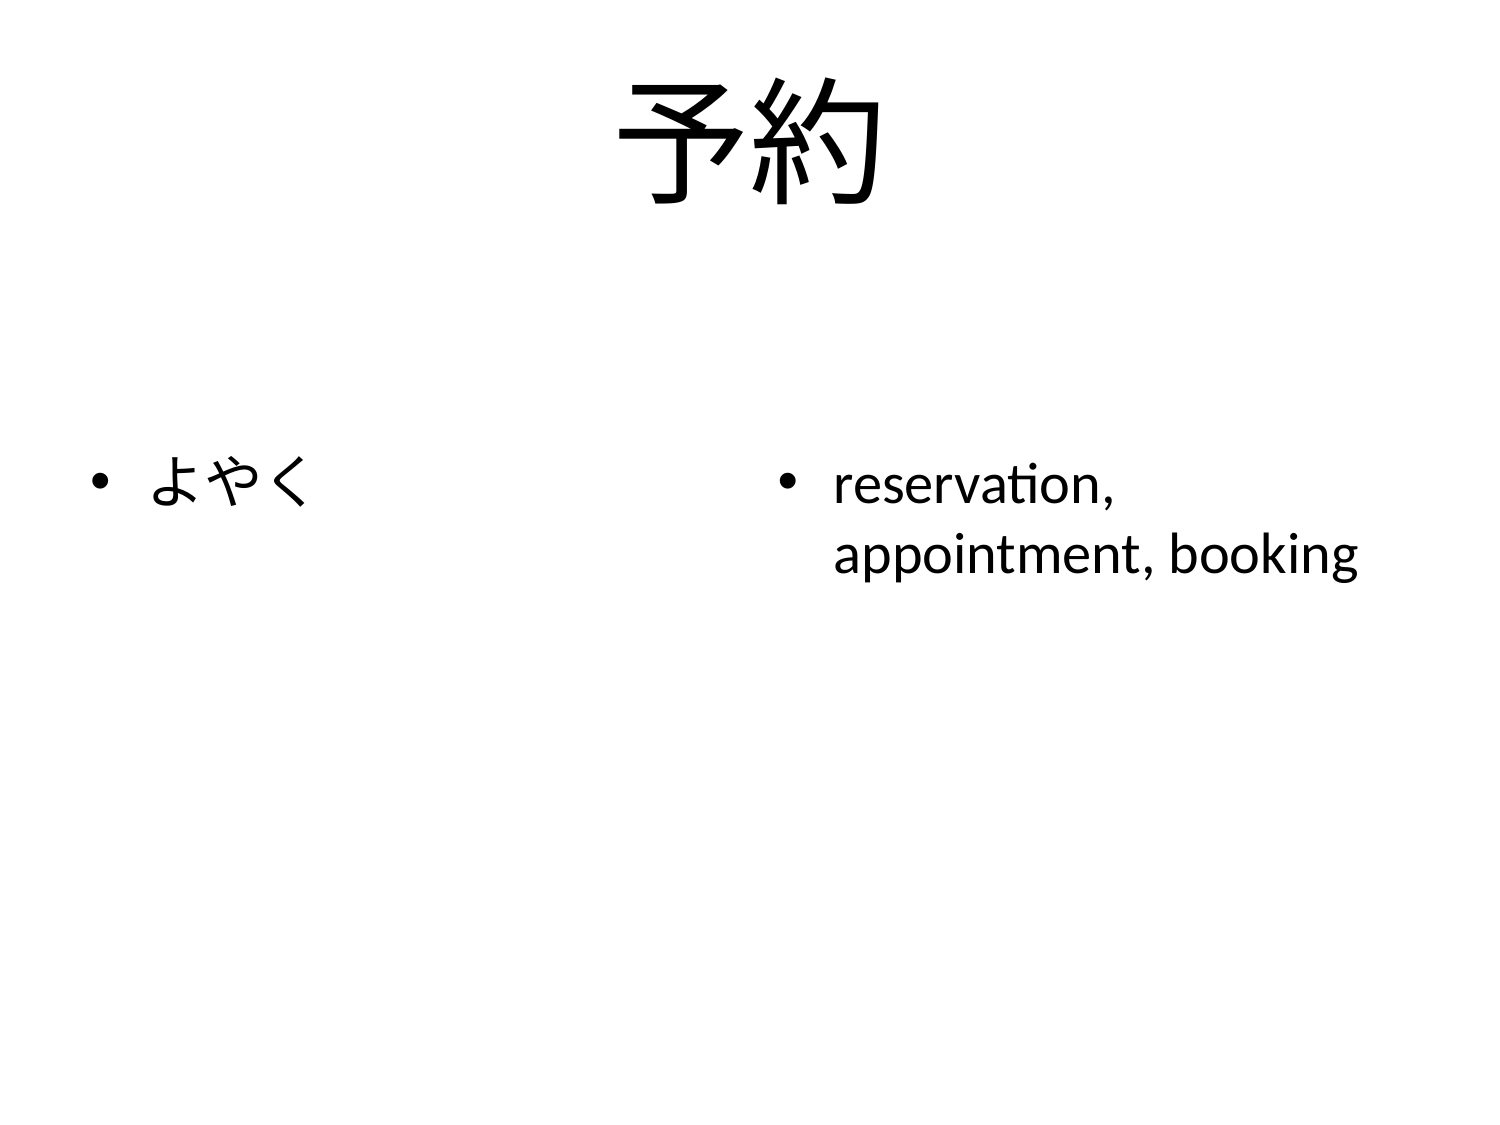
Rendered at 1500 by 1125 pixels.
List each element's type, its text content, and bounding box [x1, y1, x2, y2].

list よやく [74, 437, 738, 1006]
list reservation, appointment, booking [762, 437, 1426, 1006]
title 予約 [74, 44, 1426, 233]
